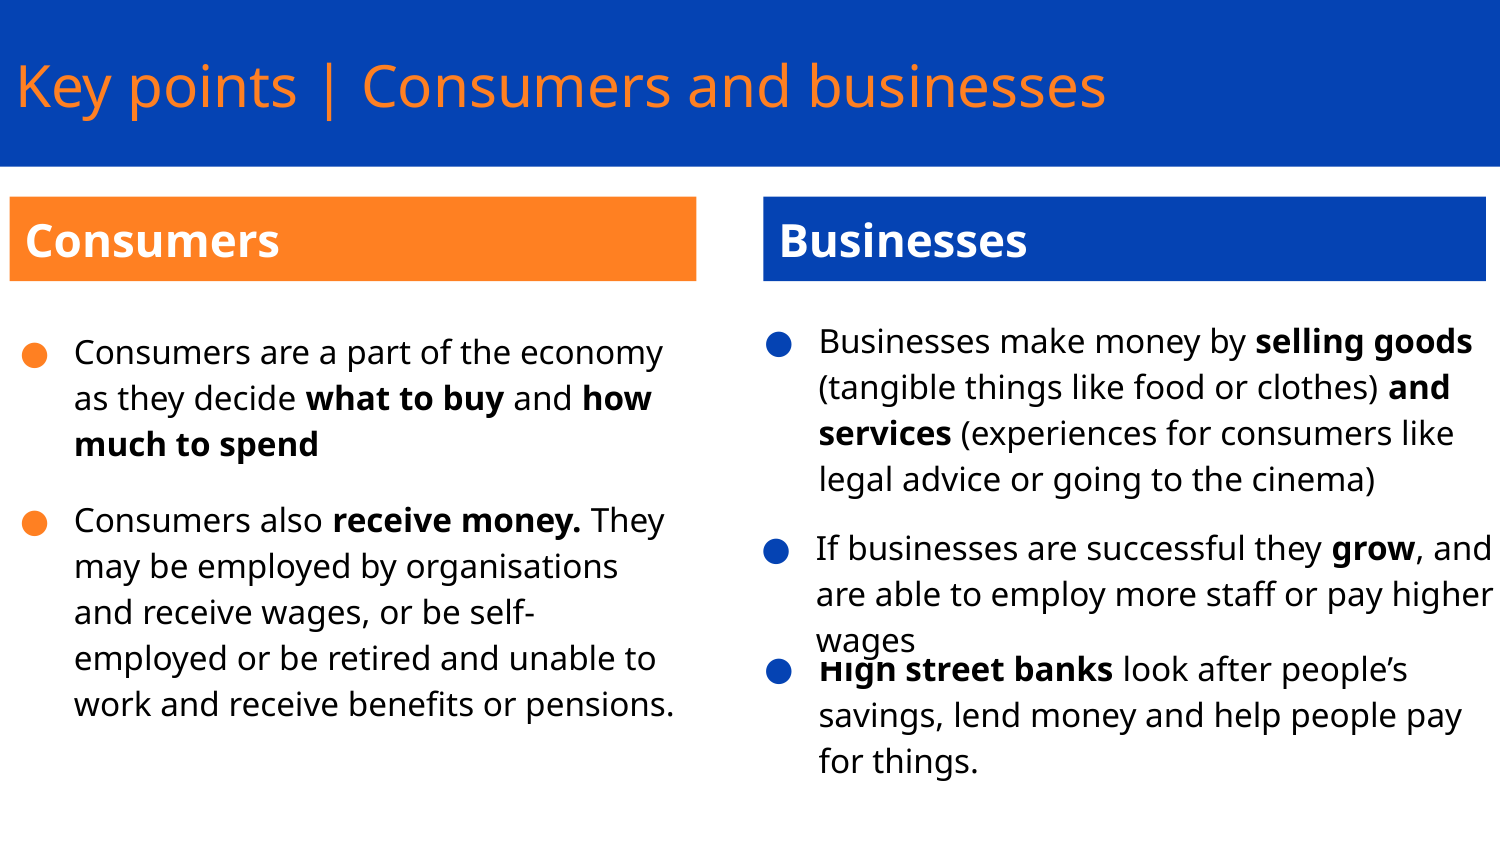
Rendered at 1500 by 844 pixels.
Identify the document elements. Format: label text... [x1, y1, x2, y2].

text_box High street banks look after people’s savings, lend money and help people pay for things. [728, 675, 1489, 844]
text_box Consumers are a part of the economy as they decide what to buy and how much to spend [0, 310, 707, 478]
text_box Businesses make money by selling goods (tangible things like food or clothes) and services (experiences for consumers like legal advice or going to the cinema) [728, 299, 1489, 514]
text_box Businesses [763, 196, 1486, 282]
text_box Consumers also receive money. They may be employed by organisations and receive wages, or be self-employed or be retired and unable to work and receive benefits or pensions. [0, 478, 697, 784]
text_box If businesses are successful they grow, and are able to employ more staff or pay higher wages [725, 506, 1500, 675]
text_box Key points | Consumers and businesses [0, 41, 1308, 127]
text_box Consumers [9, 196, 697, 282]
